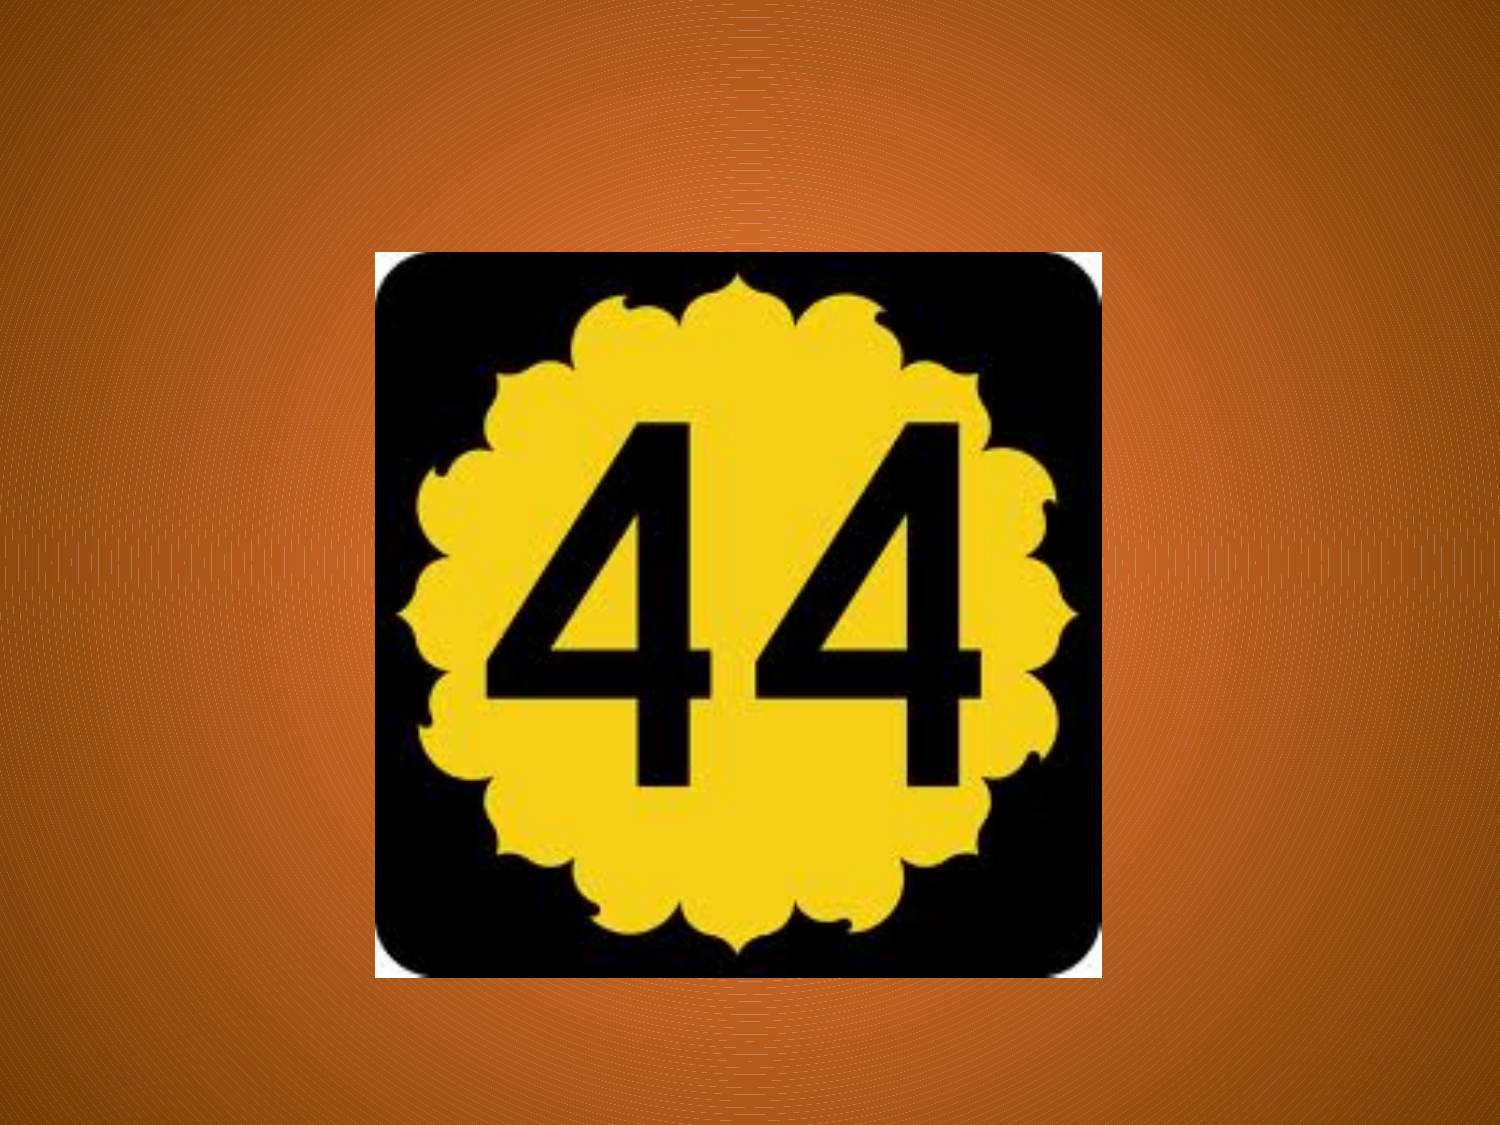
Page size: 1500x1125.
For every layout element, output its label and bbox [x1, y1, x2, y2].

picture [375, 252, 1102, 978]
